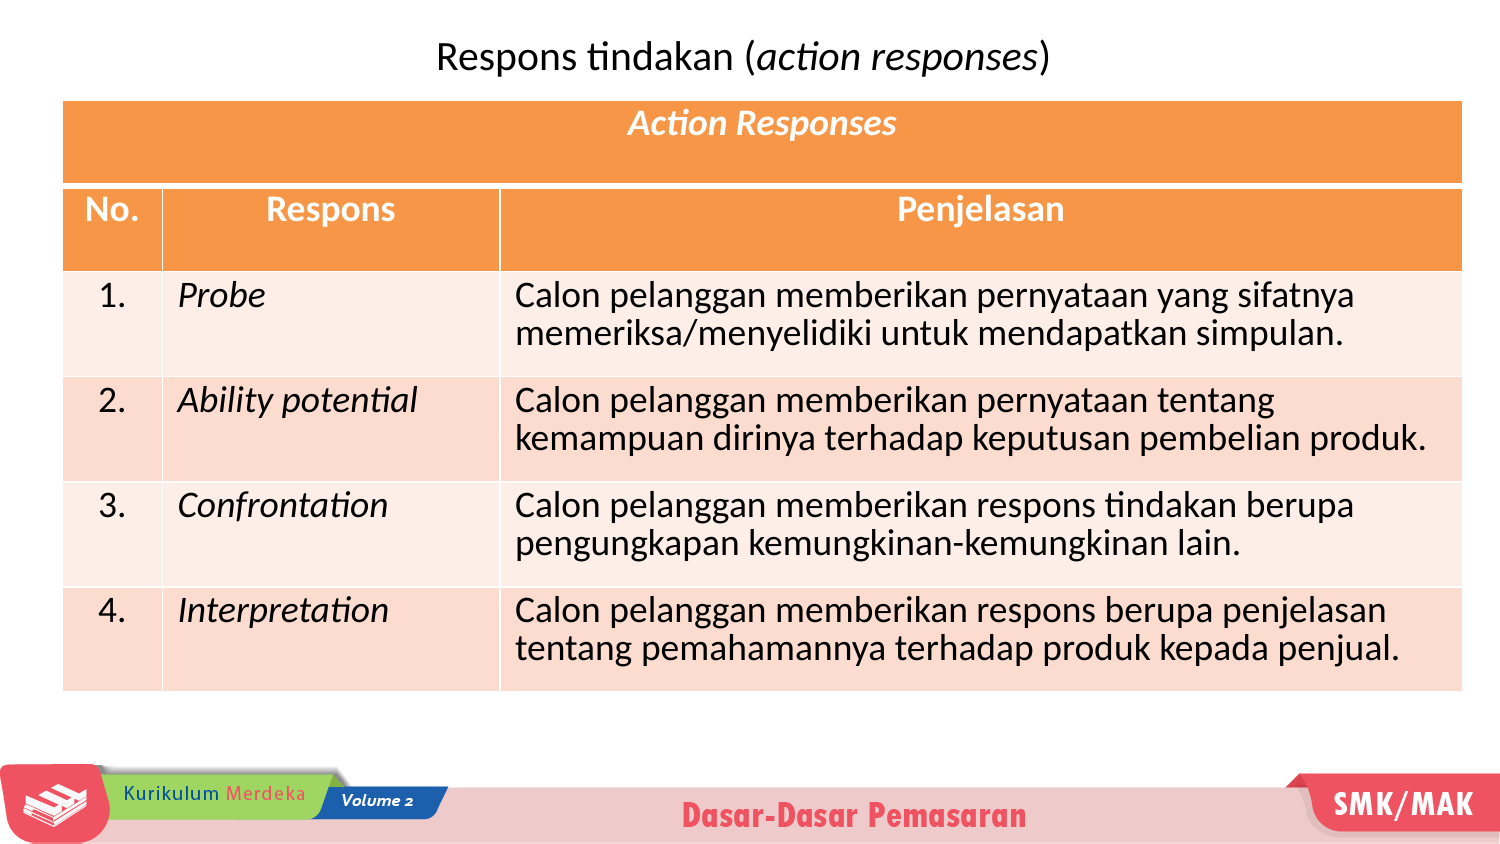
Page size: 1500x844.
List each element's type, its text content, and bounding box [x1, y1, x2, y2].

table_header Action Responses [63, 101, 1462, 183]
table_cell Confrontation [163, 483, 499, 586]
table_cell No. [63, 189, 162, 271]
table_cell 2. [63, 377, 162, 481]
picture [0, 764, 1500, 844]
table_cell Respons [163, 189, 499, 271]
table_cell 3. [63, 483, 162, 586]
table_cell Calon pelanggan memberikan pernyataan tentang kemampuan dirinya terhadap keputusan pembelian produk. [501, 377, 1462, 481]
table_cell Interpretation [163, 588, 499, 691]
table_cell Probe [163, 272, 499, 376]
table_cell Penjelasan [501, 189, 1462, 271]
table_cell Calon pelanggan memberikan respons berupa penjelasan tentang pemahamannya terhadap produk kepada penjual. [501, 588, 1462, 691]
table_cell Ability potential [163, 377, 499, 481]
text_box Respons tindakan (action responses) [187, 21, 1300, 87]
table_cell Calon pelanggan memberikan respons tindakan berupa pengungkapan kemungkinan-kemungkinan lain. [501, 483, 1462, 586]
table_cell 1. [63, 272, 162, 376]
table_cell 4. [63, 588, 162, 691]
table_cell Calon pelanggan memberikan pernyataan yang sifatnya memeriksa/menyelidiki untuk mendapatkan simpulan. [501, 272, 1462, 376]
